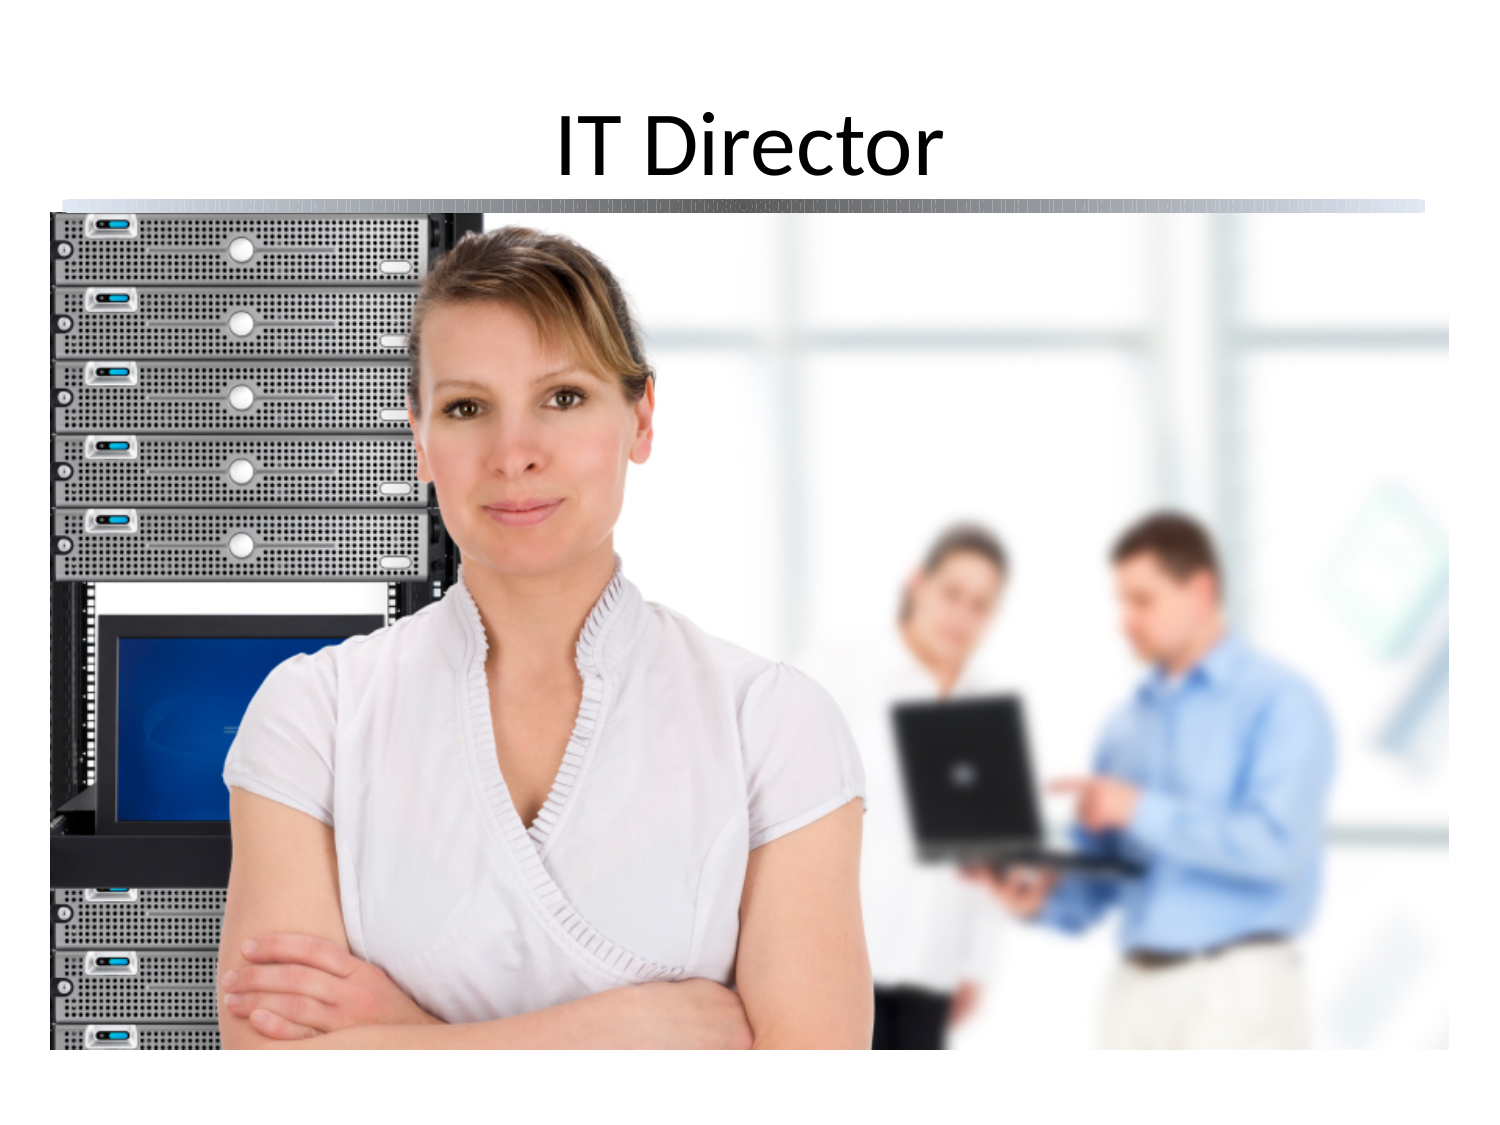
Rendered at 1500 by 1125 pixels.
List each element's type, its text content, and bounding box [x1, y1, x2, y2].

picture [49, 212, 1449, 1051]
text_box [60, 198, 1427, 210]
title IT Director [75, 45, 1425, 198]
